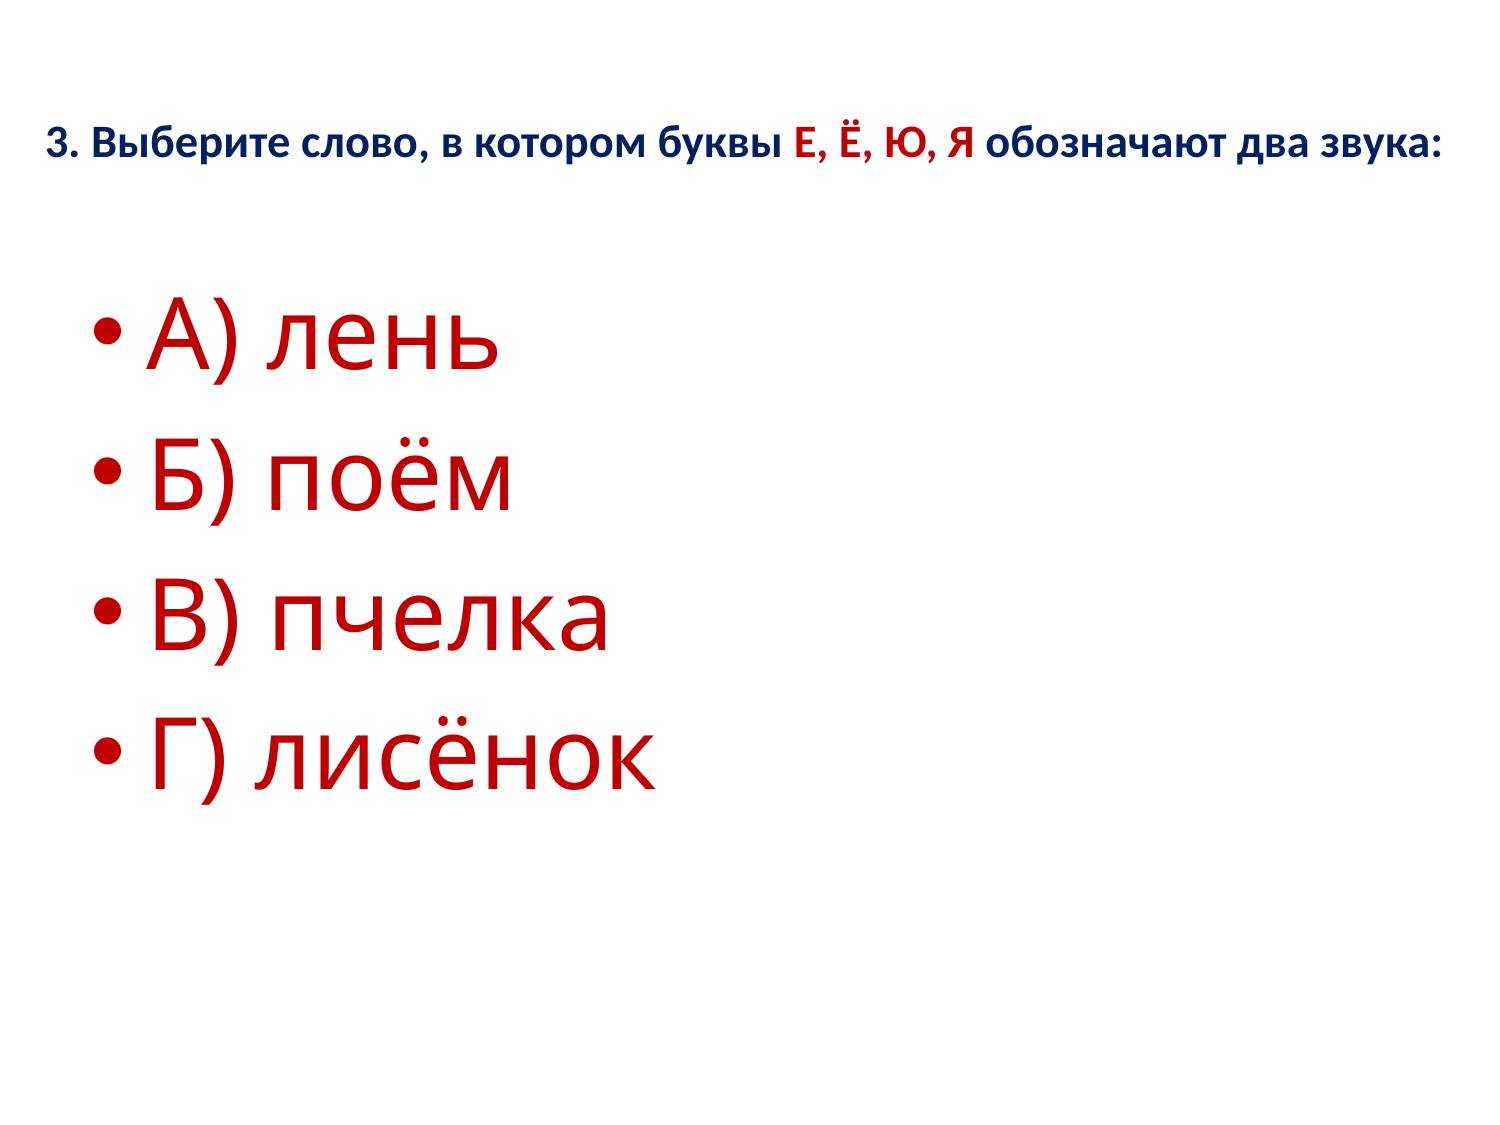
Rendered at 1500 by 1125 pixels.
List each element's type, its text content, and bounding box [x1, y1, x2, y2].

list А) лень Б) поём В) пчелка Г) лисёнок [75, 262, 1425, 1005]
title 3. Выберите слово, в котором буквы Е, Ё, Ю, Я обозначают два звука: [29, 45, 1459, 233]
